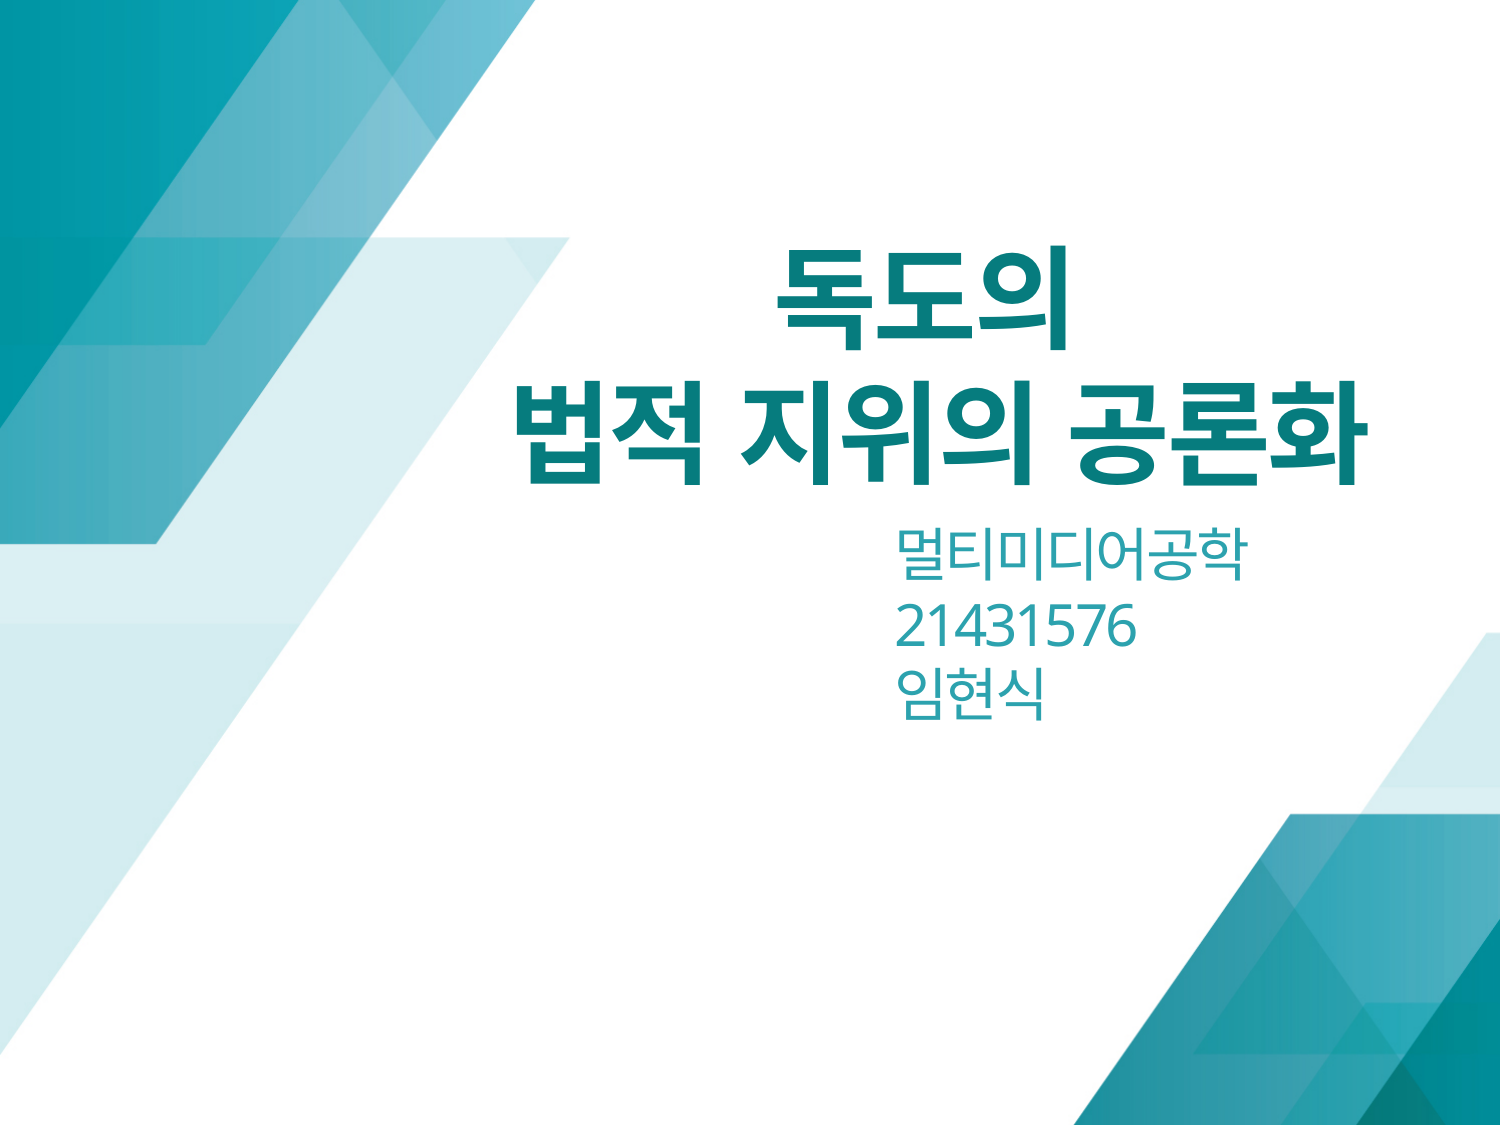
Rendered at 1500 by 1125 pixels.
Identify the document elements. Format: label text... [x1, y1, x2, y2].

text_box 멀티미디어공학 21431576 임현식 [879, 510, 1266, 736]
picture [0, 0, 1500, 1125]
text_box 독도의 법적 지위의 공론화 [493, 220, 1386, 506]
